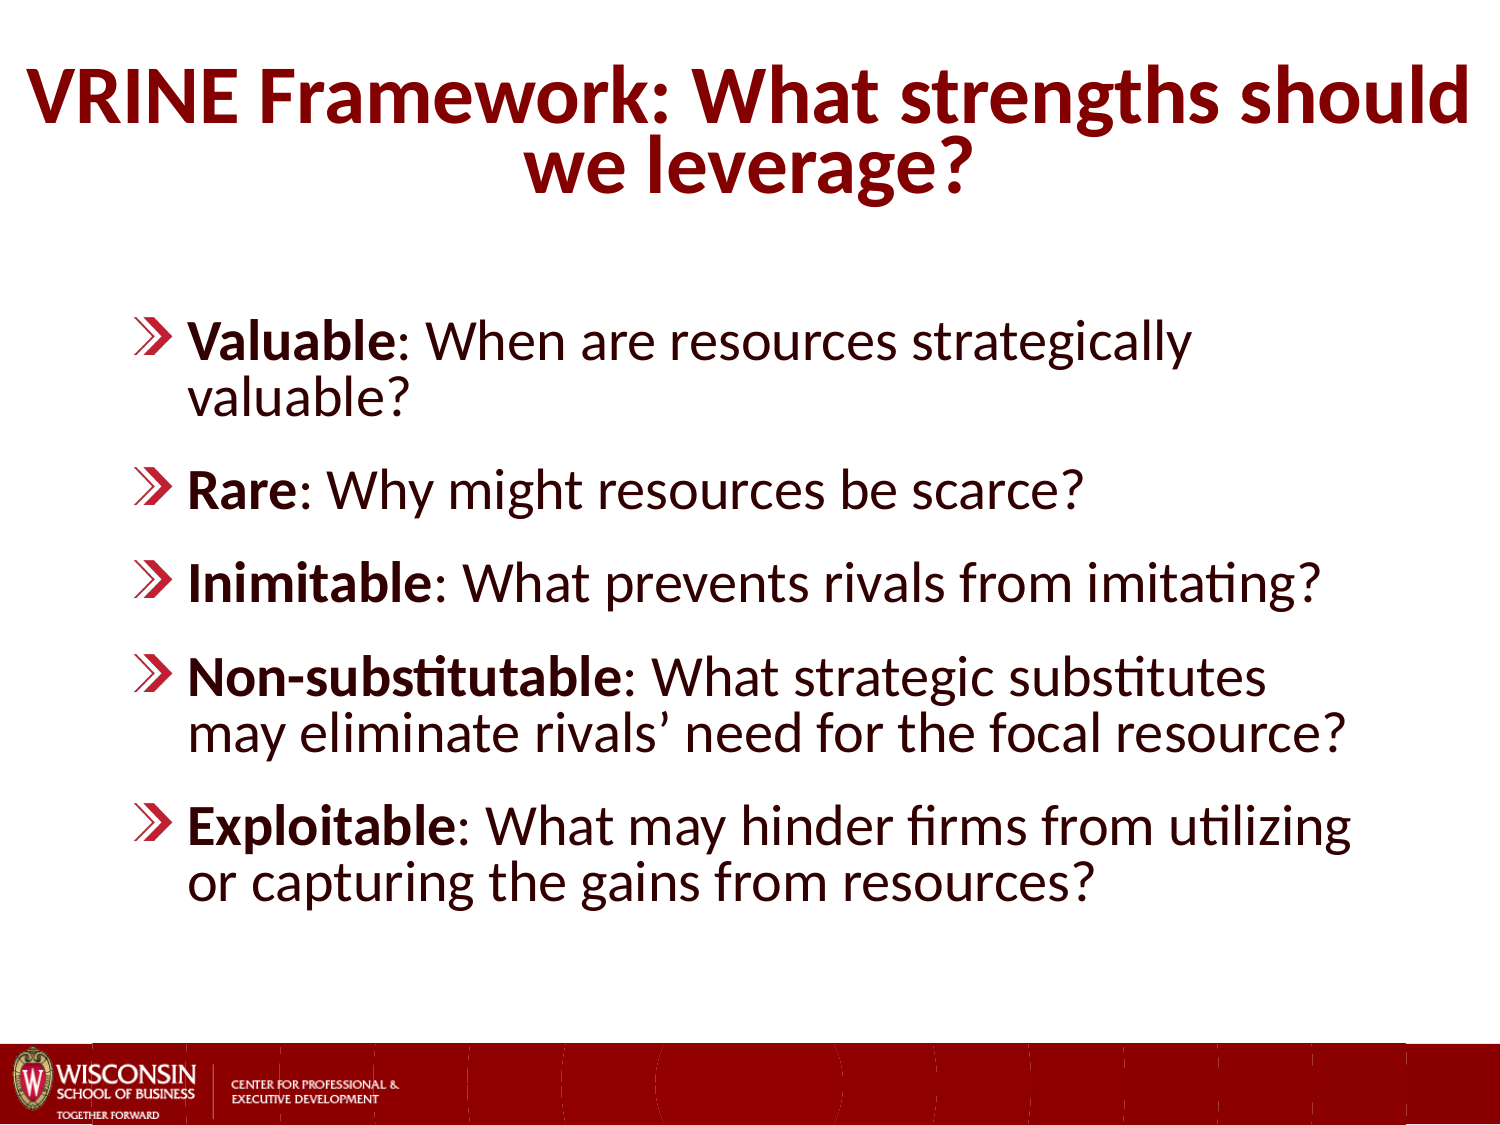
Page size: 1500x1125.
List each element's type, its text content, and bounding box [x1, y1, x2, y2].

picture [131, 652, 174, 694]
picture [12, 1046, 400, 1120]
picture [131, 315, 174, 357]
list Valuable: When are resources strategically valuable? Rare: Why might resources be scarce? Inimitable: What prevents rivals from imitating? Non-substitutable: What strategic substitutes may eliminate rivals’ need for the focal resource? Exploitable: What may hinder firms from utilizing or capturing the gains from resources? [116, 307, 1384, 1033]
picture [131, 801, 174, 843]
title VRINE Framework: What strengths should we leverage? [0, 75, 1500, 200]
picture [131, 558, 174, 600]
picture [131, 465, 174, 507]
